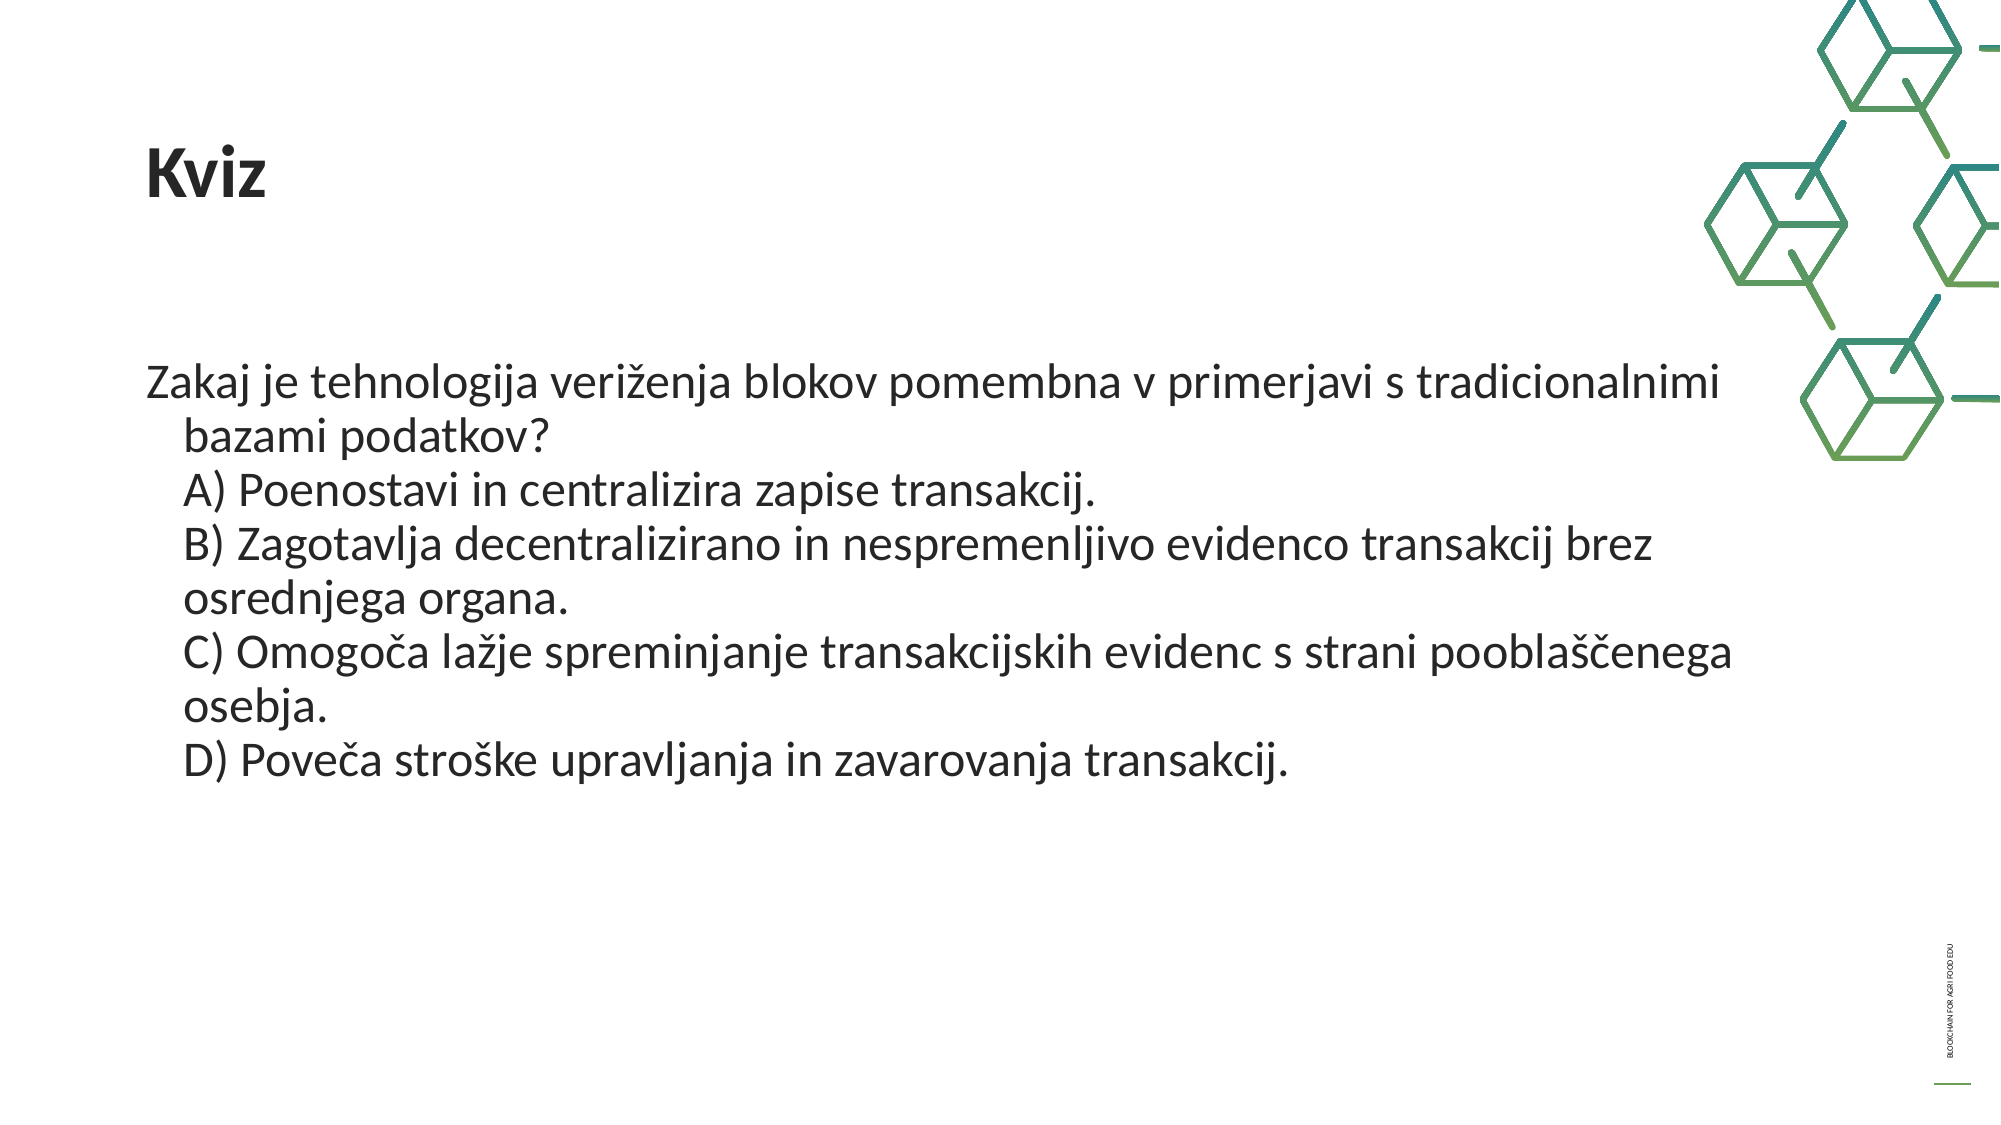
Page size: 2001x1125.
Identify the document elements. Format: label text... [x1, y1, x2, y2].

list Kviz [130, 124, 1698, 337]
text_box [1703, 0, 2000, 462]
list Zakaj je tehnologija veriženja blokov pomembna v primerjavi s tradicionalnimi bazami podatkov? A) Poenostavi in centralizira zapise transakcij. B) Zagotavlja decentralizirano in nespremenljivo evidenco transakcij brez osrednjega organa. C) Omogoča lažje spreminjanje transakcijskih evidenc s strani pooblaščenega osebja. D) Poveča stroške upravljanja in zavarovanja transakcij. [130, 348, 1869, 1035]
